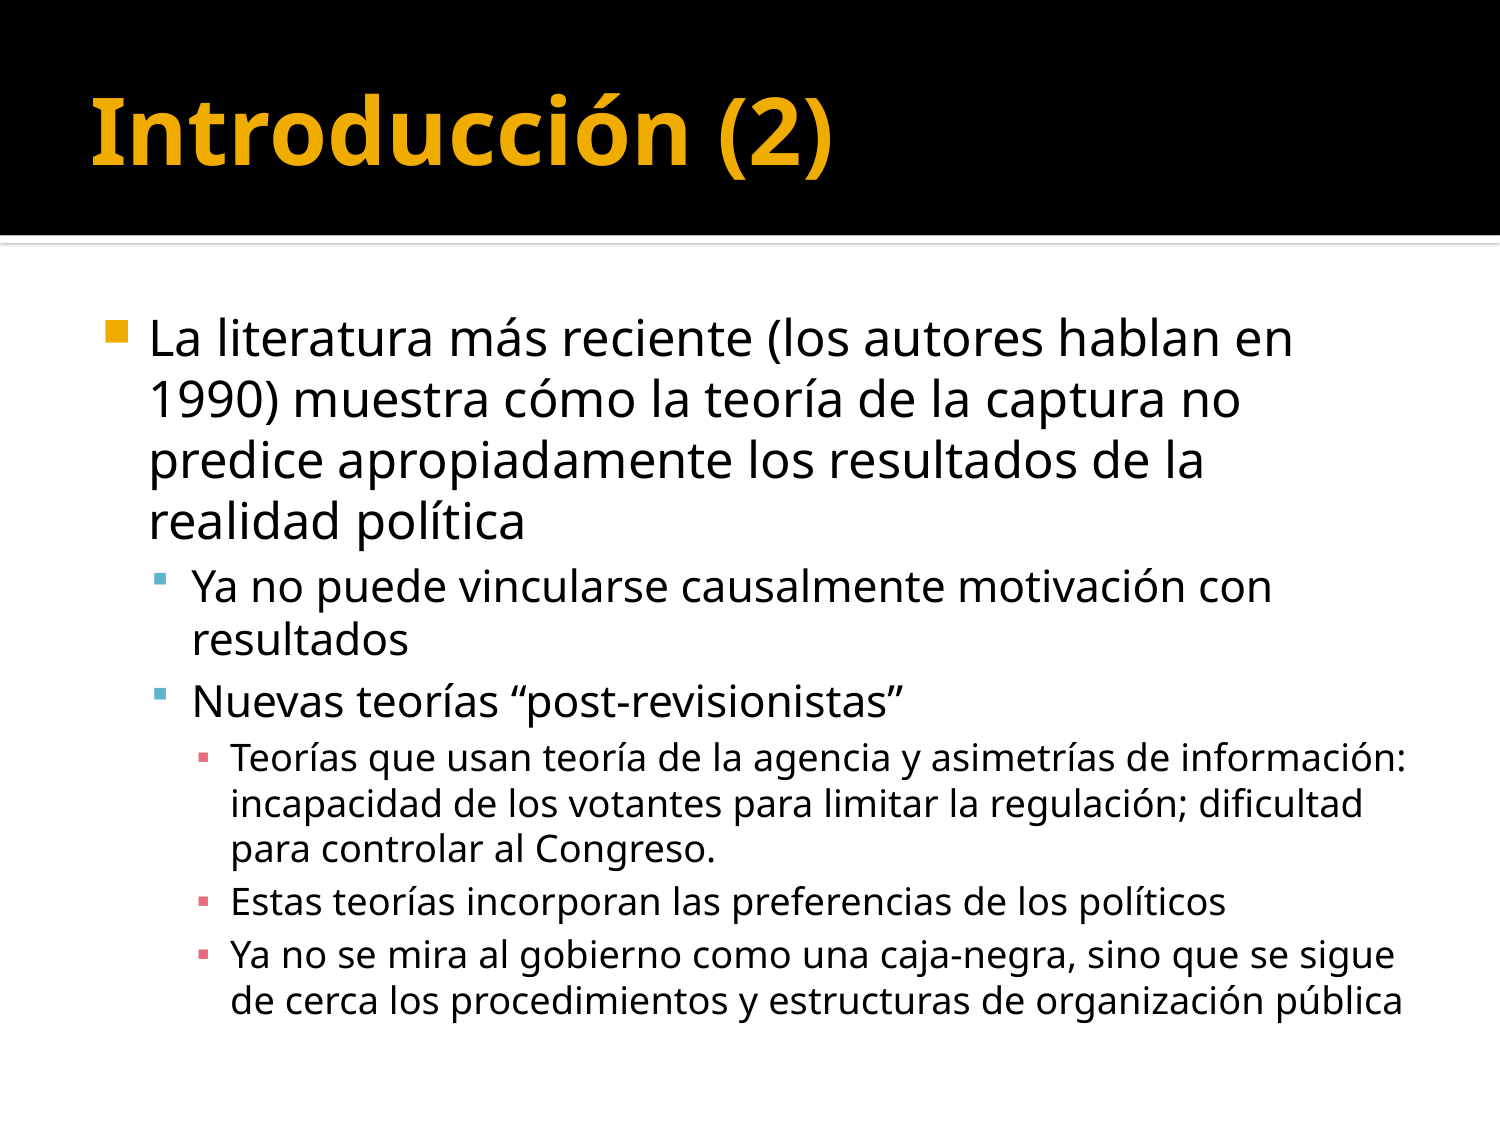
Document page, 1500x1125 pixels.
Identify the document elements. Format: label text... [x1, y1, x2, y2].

title Introducción (2) [75, 25, 1425, 231]
list La literatura más reciente (los autores hablan en 1990) muestra cómo la teoría de la captura no predice apropiadamente los resultados de la realidad política Ya no puede vincularse causalmente motivación con resultados Nuevas teorías “post-revisionistas” Teorías que usan teoría de la agencia y asimetrías de información: incapacidad de los votantes para limitar la regulación; dificultad para controlar al Congreso. Estas teorías incorporan las preferencias de los políticos Ya no se mira al gobierno como una caja-negra, sino que se sigue de cerca los procedimientos y estructuras de organización pública [75, 291, 1425, 1050]
